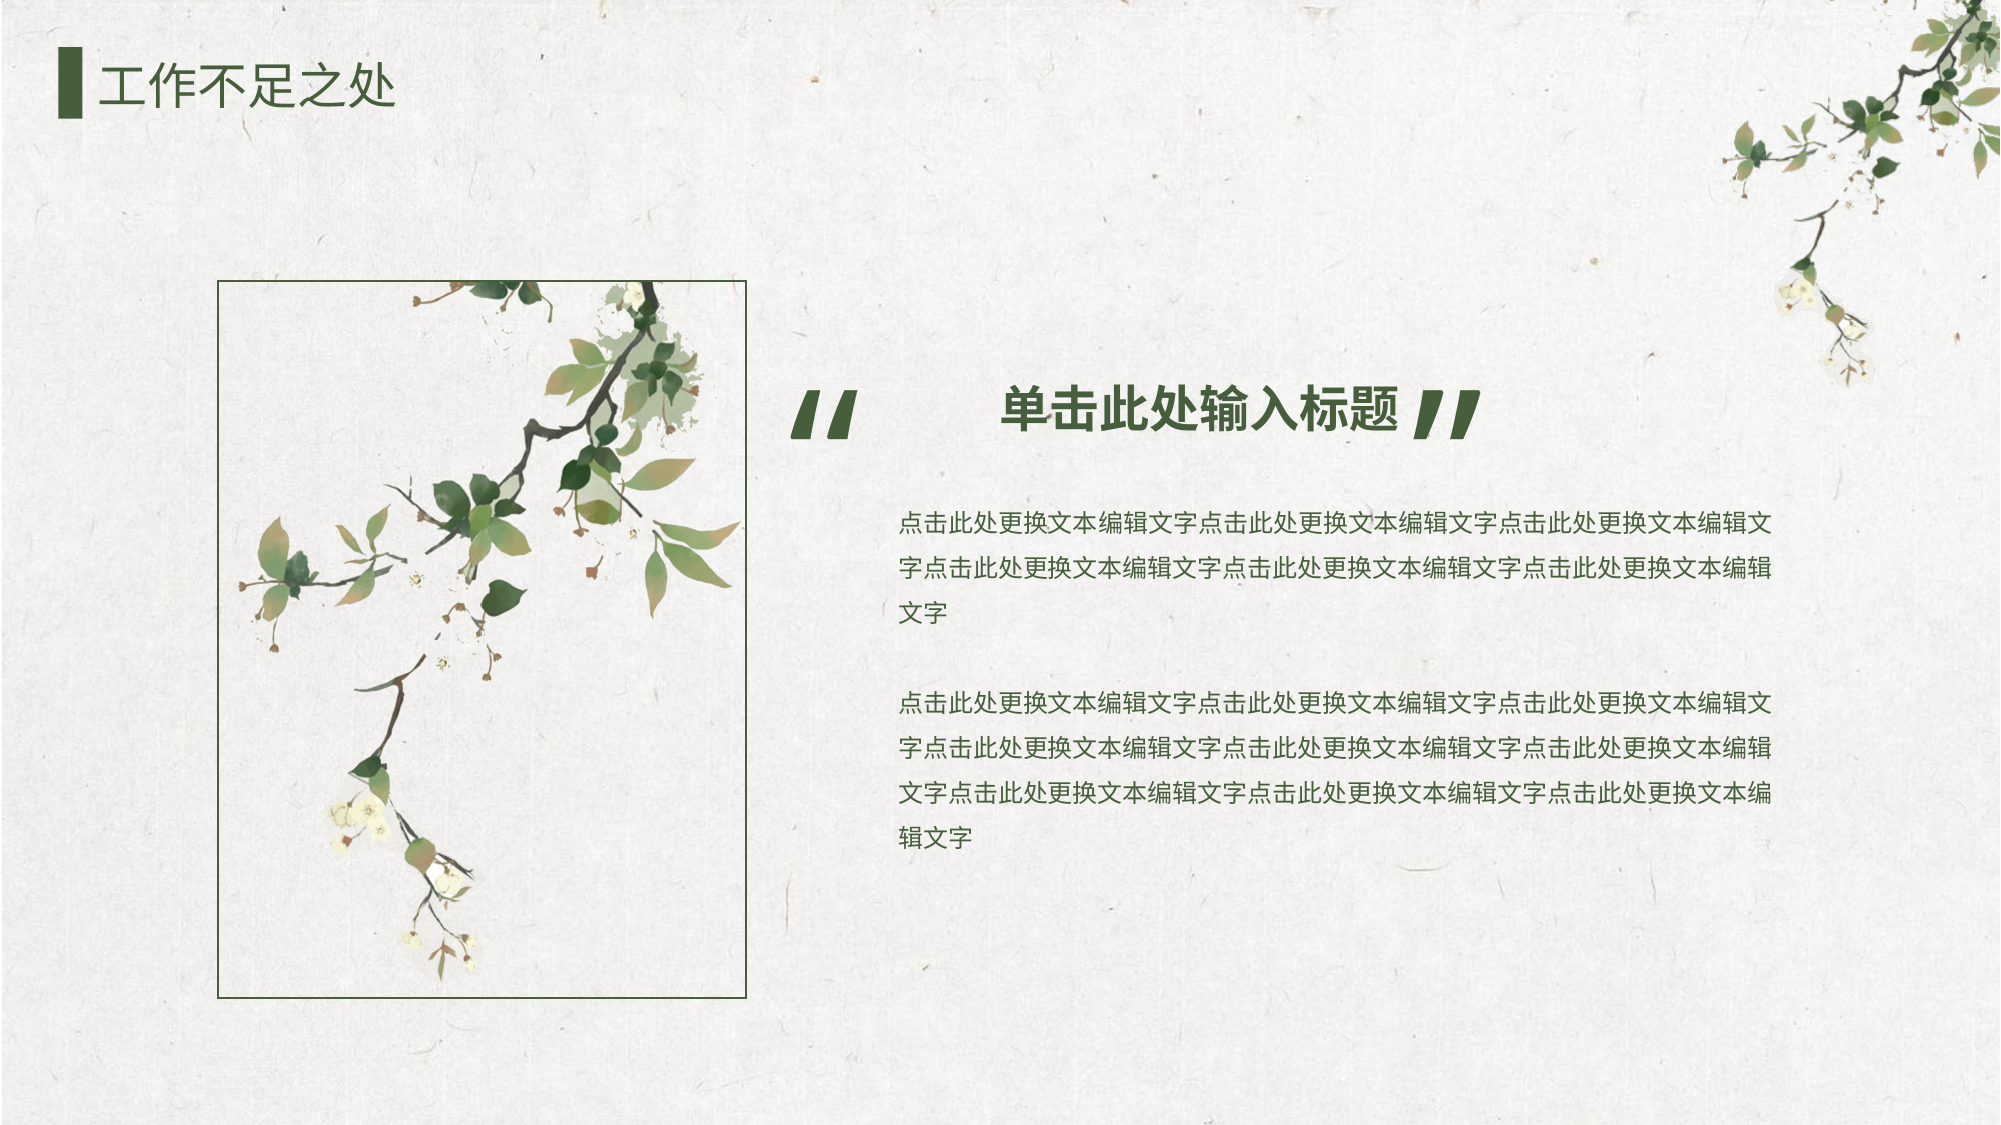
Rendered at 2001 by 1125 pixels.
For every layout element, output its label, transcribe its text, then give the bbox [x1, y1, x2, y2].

text_box 点击此处更换文本编辑文字点击此处更换文本编辑文字点击此处更换文本编辑文字点击此处更换文本编辑文字点击此处更换文本编辑文字点击此处更换文本编辑文字 点击此处更换文本编辑文字点击此处更换文本编辑文字点击此处更换文本编辑文字点击此处更换文本编辑文字点击此处更换文本编辑文字点击此处更换文本编辑文字点击此处更换文本编辑文字点击此处更换文本编辑文字点击此处更换文本编辑文字 [883, 485, 1796, 860]
text_box 工作不足之处 [82, 46, 569, 122]
text_box [217, 280, 747, 999]
text_box 单击此处输入标题 [970, 370, 1429, 445]
text_box [57, 46, 82, 120]
text_box ” [1396, 326, 1571, 485]
picture [1, 0, 2000, 1125]
text_box “ [773, 326, 1006, 581]
